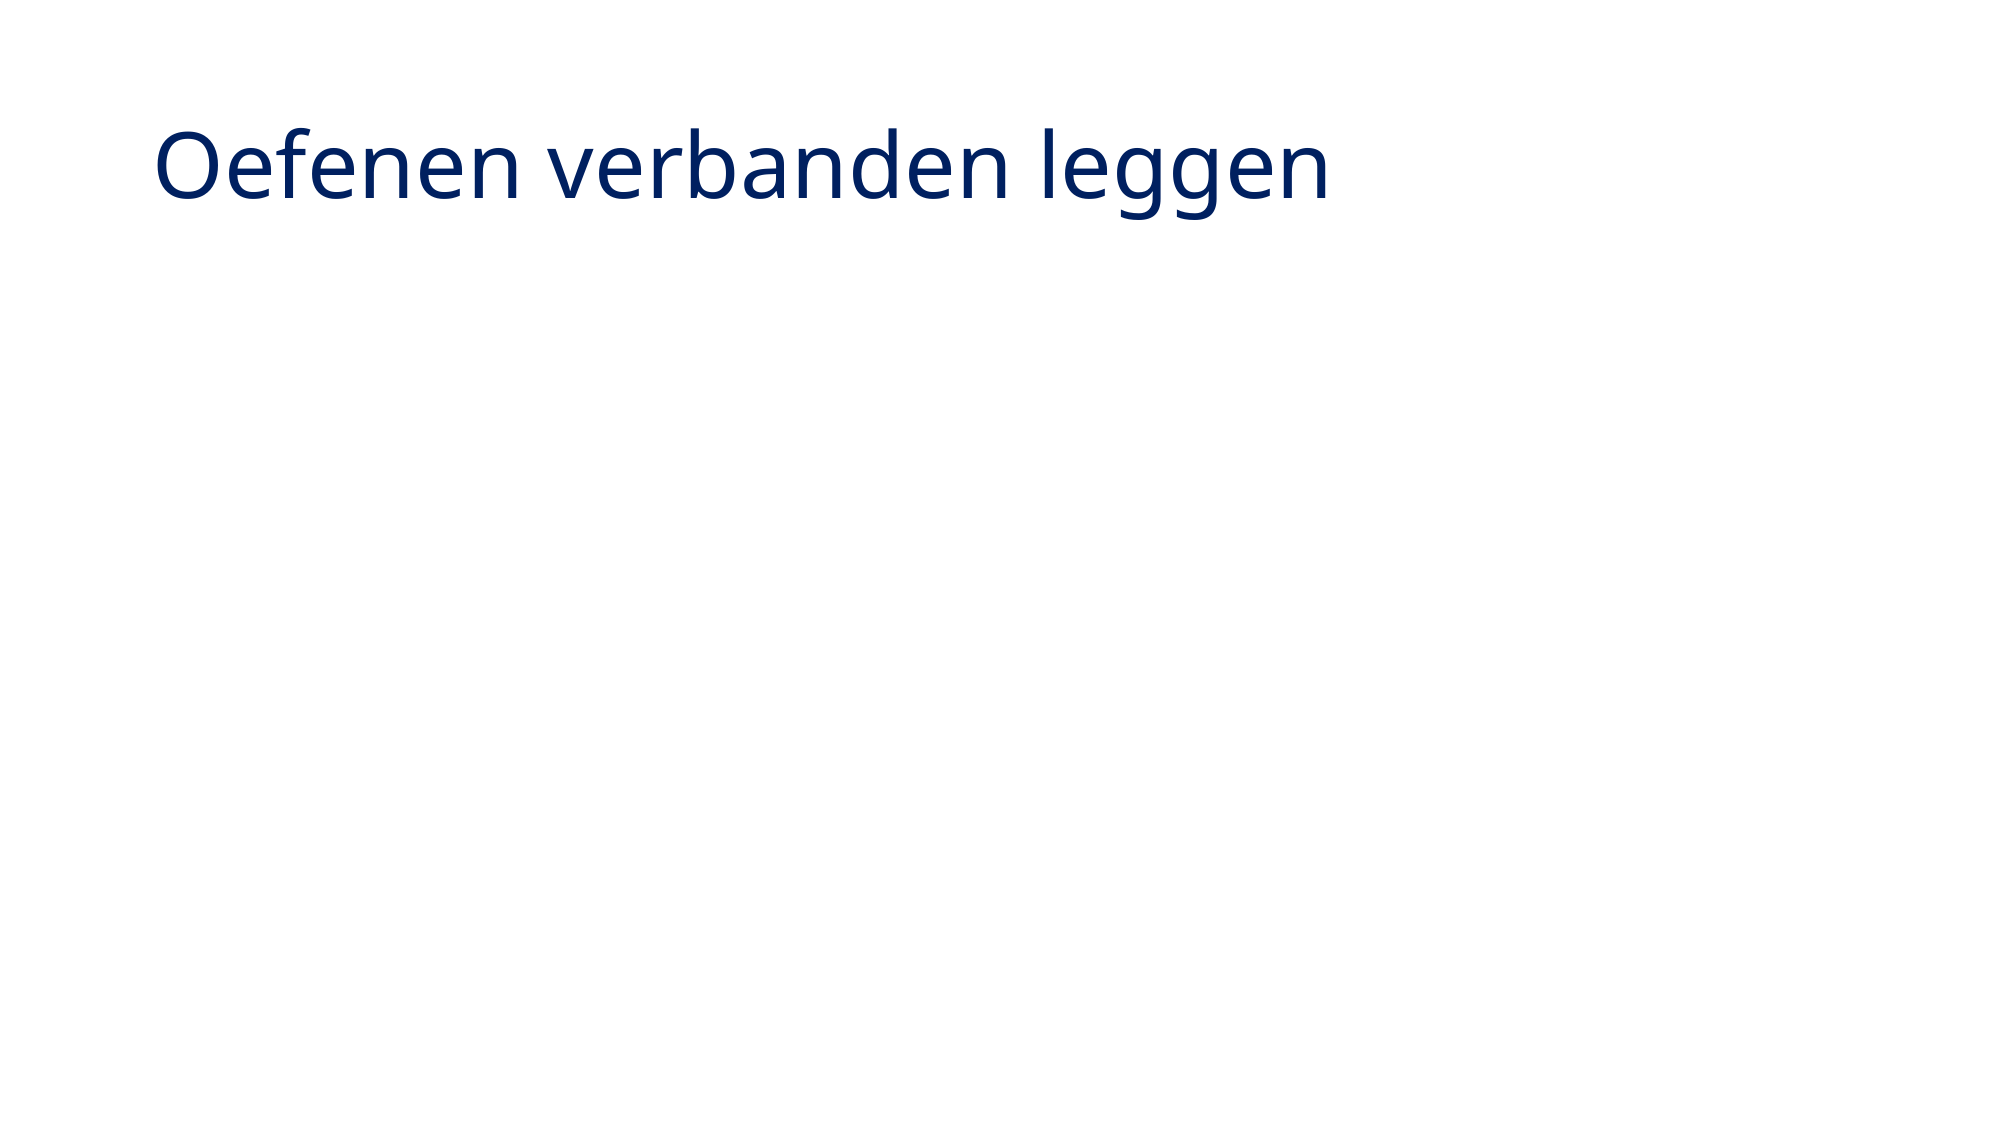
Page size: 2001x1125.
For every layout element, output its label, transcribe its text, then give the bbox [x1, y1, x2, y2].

title Oefenen verbanden leggen [137, 59, 1863, 278]
